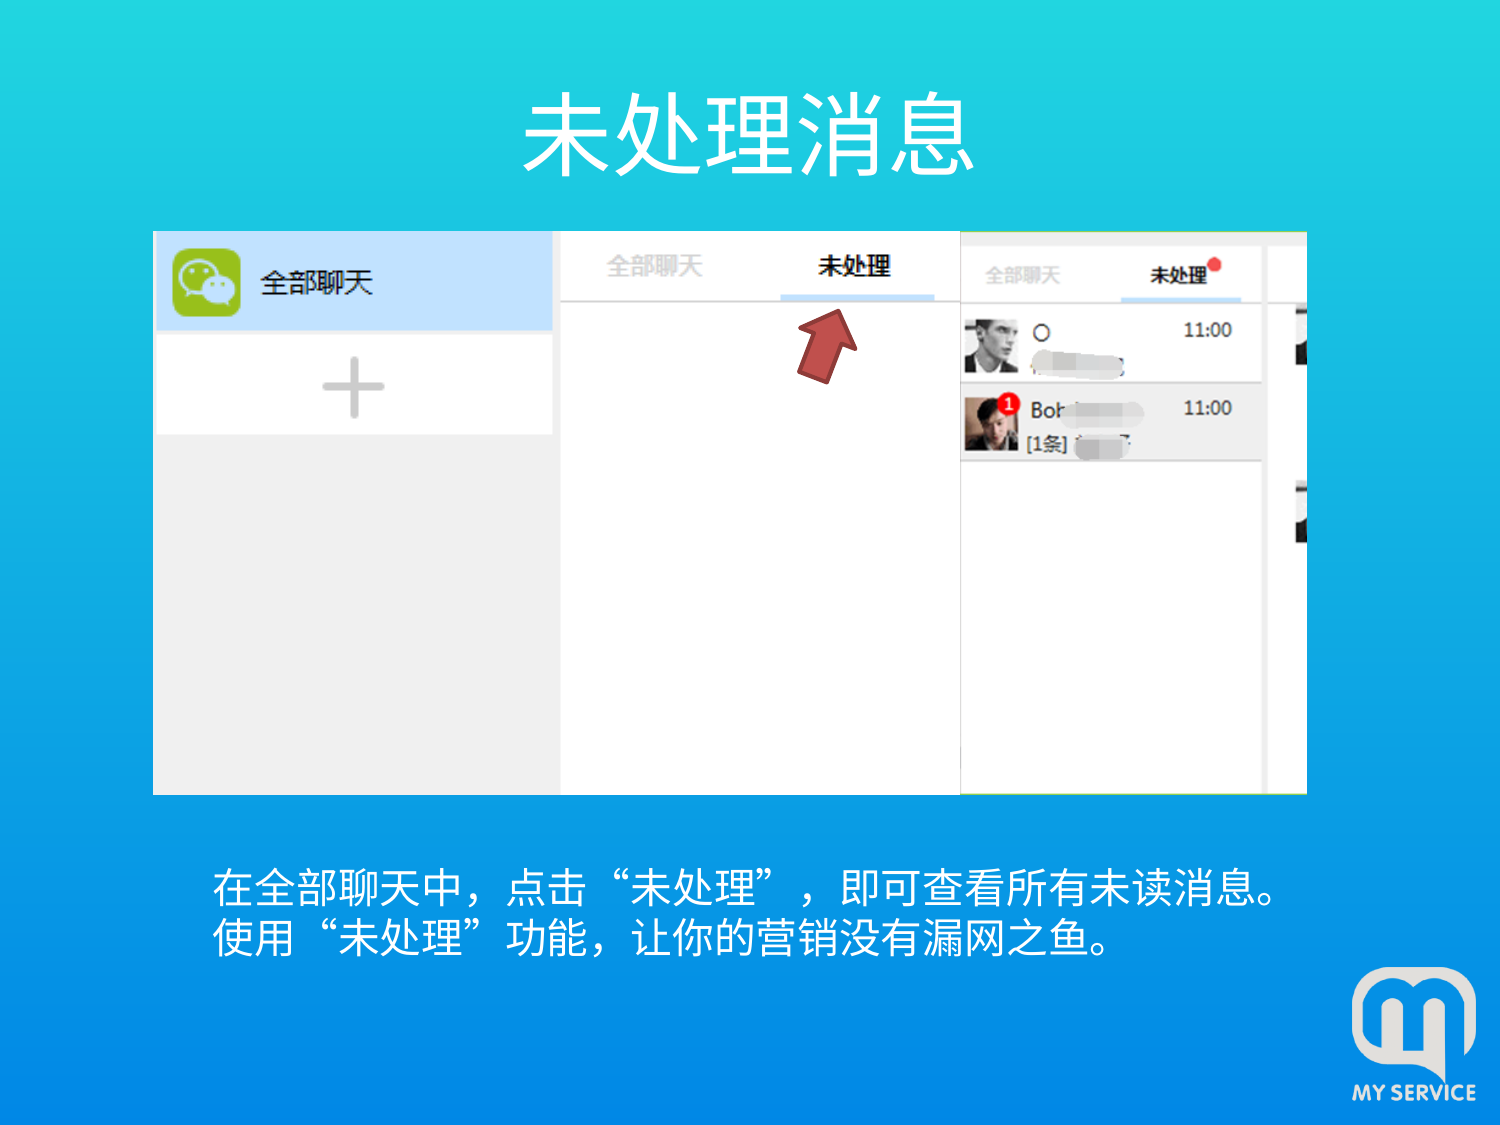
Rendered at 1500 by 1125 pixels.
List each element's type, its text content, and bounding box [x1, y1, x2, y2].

picture [0, 231, 1500, 794]
text_box 未处理消息 [505, 70, 995, 195]
picture [1352, 967, 1476, 1107]
text_box 在全部聊天中，点击“未处理”，即可查看所有未读消息。使用“未处理”功能，让你的营销没有漏网之鱼。 [198, 854, 1302, 970]
